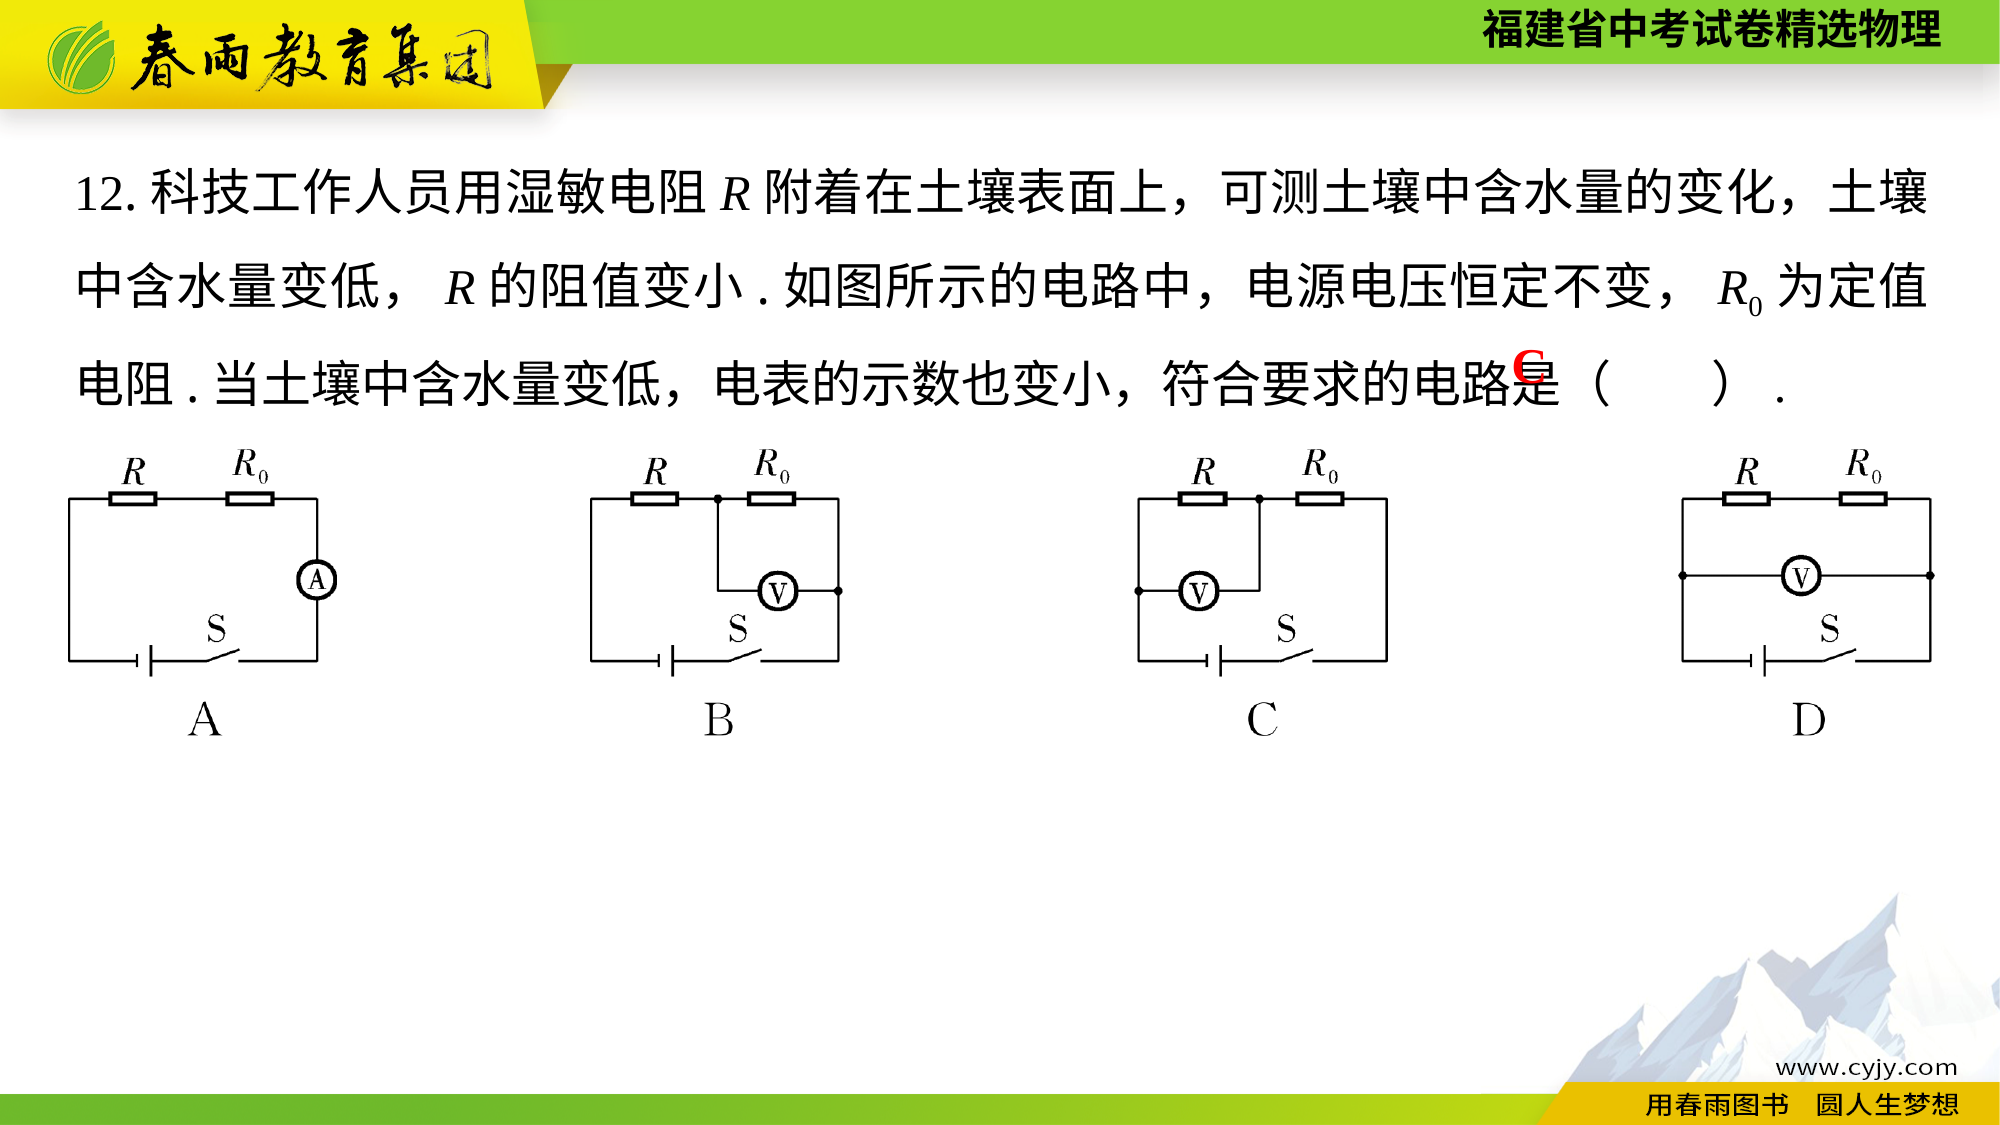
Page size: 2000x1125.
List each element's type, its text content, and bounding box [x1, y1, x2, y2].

text_box C [1496, 326, 1563, 402]
picture [0, 0, 2000, 1125]
list 12.科技工作人员用湿敏电阻R附着在土壤表面上，可测土壤中含水量的变化，土壤中含水量变低，R的阻值变小.如图所示的电路中，电源电压恒定不变，R0为定值电阻.当土壤中含水量变低，电表的示数也变小，符合要求的电路是（ ）. [59, 122, 1944, 399]
